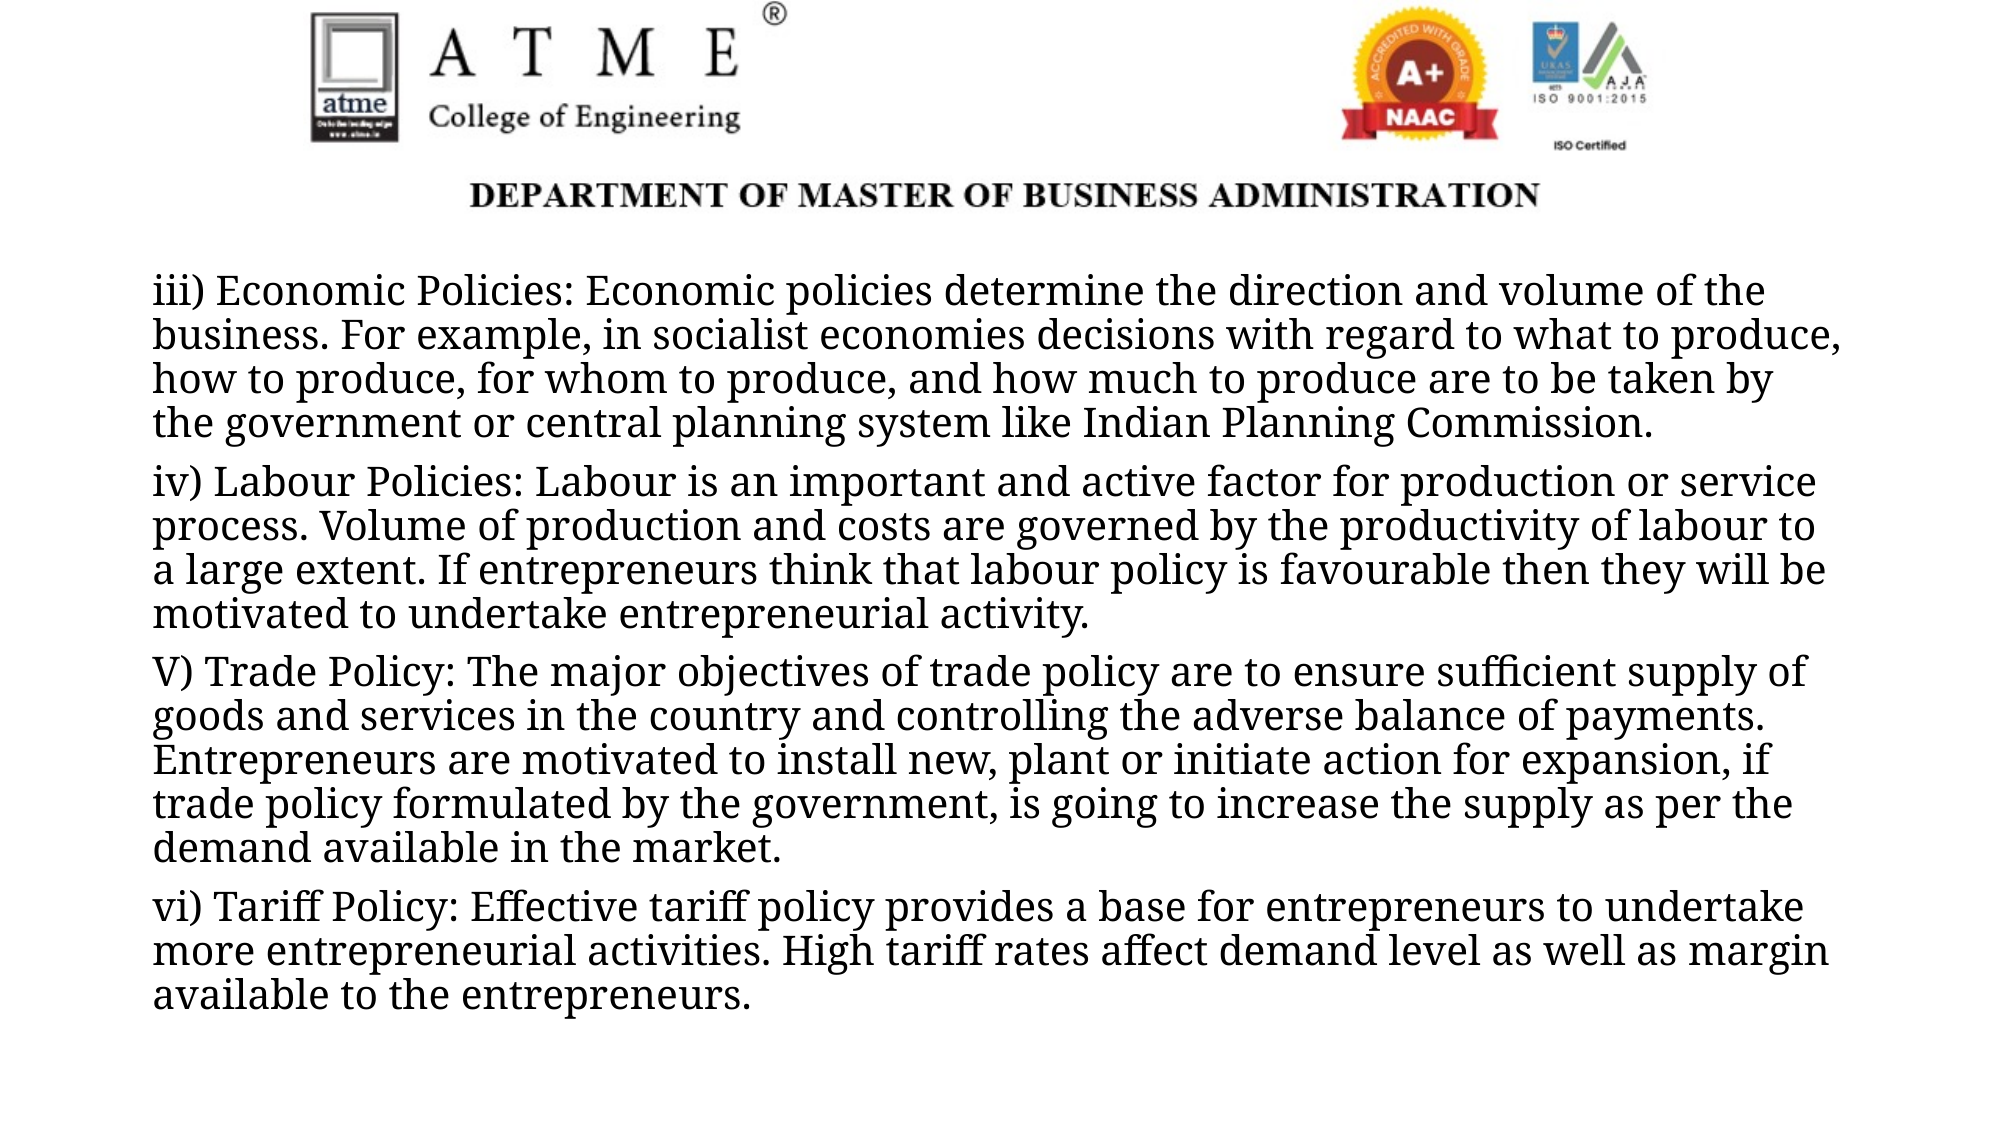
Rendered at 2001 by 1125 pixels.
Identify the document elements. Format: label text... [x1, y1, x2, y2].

picture [303, 0, 1697, 215]
list iii) Economic Policies: Economic policies determine the direction and volume of the business. For example, in socialist economies decisions with regard to what to produce, how to produce, for whom to produce, and how much to produce are to be taken by the government or central planning system like Indian Planning Commission. iv) Labour Policies: Labour is an important and active factor for production or service process. Volume of production and costs are governed by the productivity of labour to a large extent. If entrepreneurs think that labour policy is favourable then they will be motivated to undertake entrepreneurial activity. V) Trade Policy: The major objectives of trade policy are to ensure sufficient supply of goods and services in the country and controlling the adverse balance of payments. Entrepreneurs are motivated to install new, plant or initiate action for expansion, if trade policy formulated by the government, is going to increase the supply as per the demand available in the market. vi) Tariff Policy: Effective tariff policy provides a base for entrepreneurs to undertake more entrepreneurial activities. High tariff rates affect demand level as well as margin available to the entrepreneurs. [137, 262, 1863, 1027]
